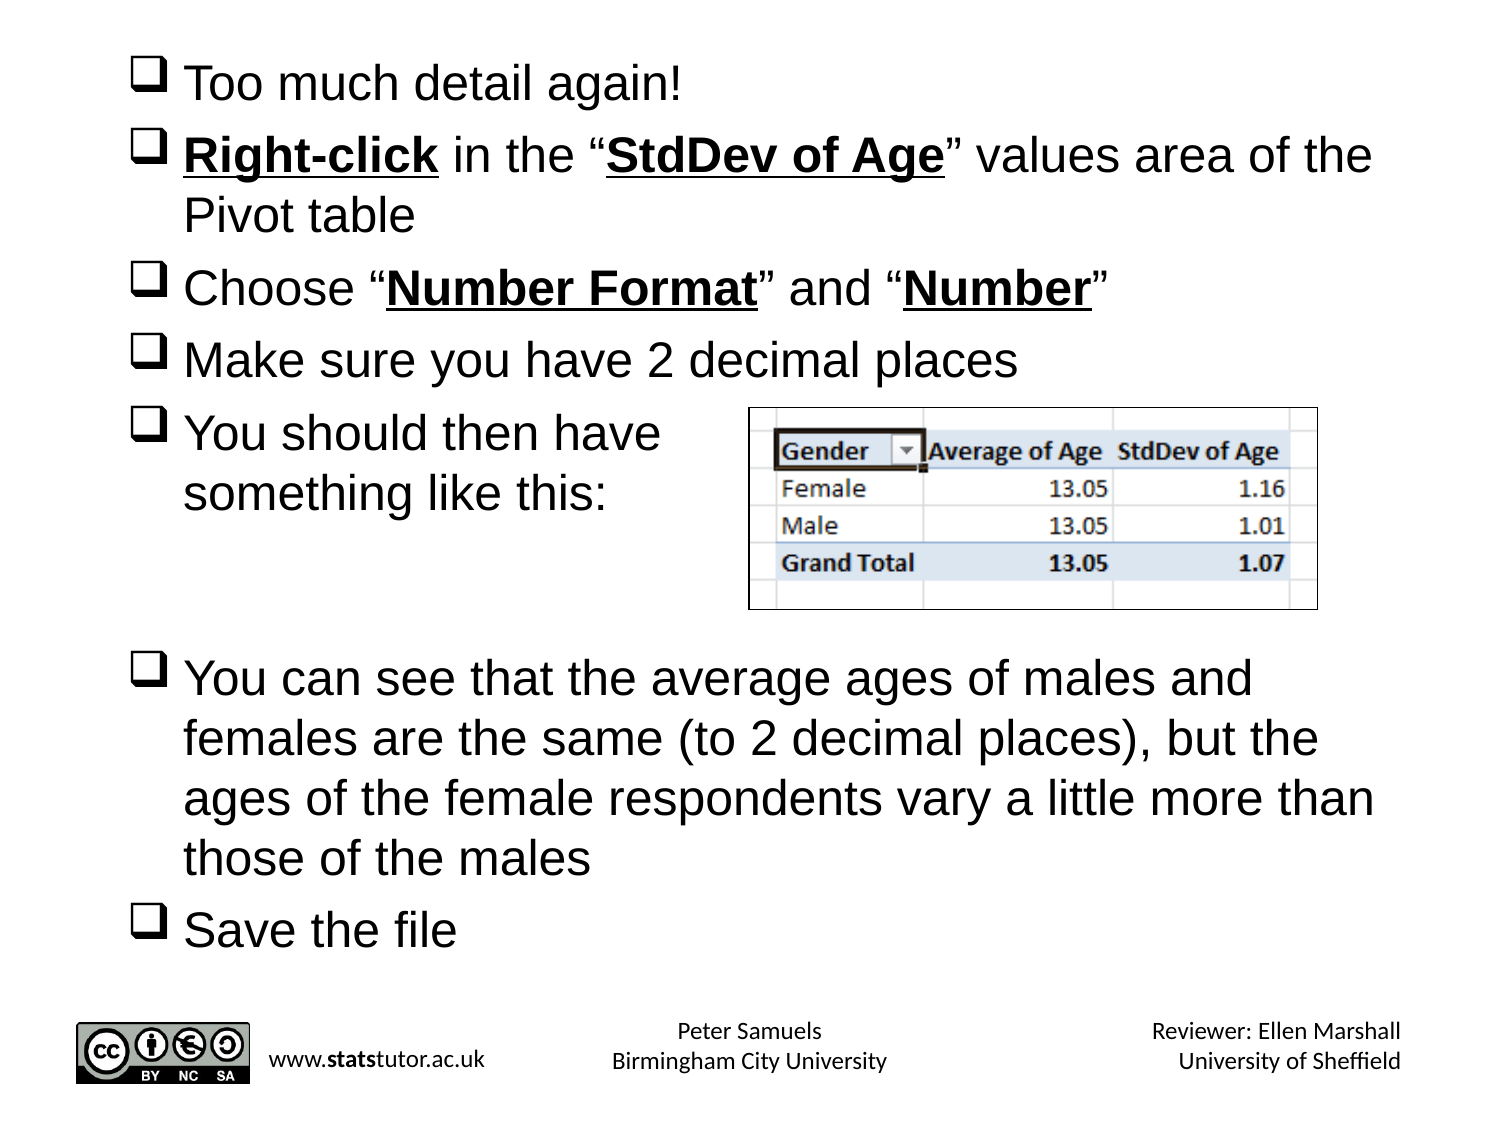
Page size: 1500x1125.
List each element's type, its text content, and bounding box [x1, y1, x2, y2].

text_box Peter Samuels Birmingham City University [549, 1007, 951, 1083]
text_box Reviewer: Ellen Marshall University of Sheffield [1038, 1007, 1417, 1083]
text_box Too much detail again! Right-click in the “StdDev of Age” values area of the Pivot table Choose “Number Format” and “Number” Make sure you have 2 decimal places You should then have something like this: You can see that the average ages of males and females are the same (to 2 decimal places), but the ages of the female respondents vary a little more than those of the males Save the file [112, 42, 1412, 966]
picture [76, 1022, 251, 1084]
text_box www.statstutor.ac.uk [254, 1035, 550, 1080]
picture [749, 407, 1318, 610]
